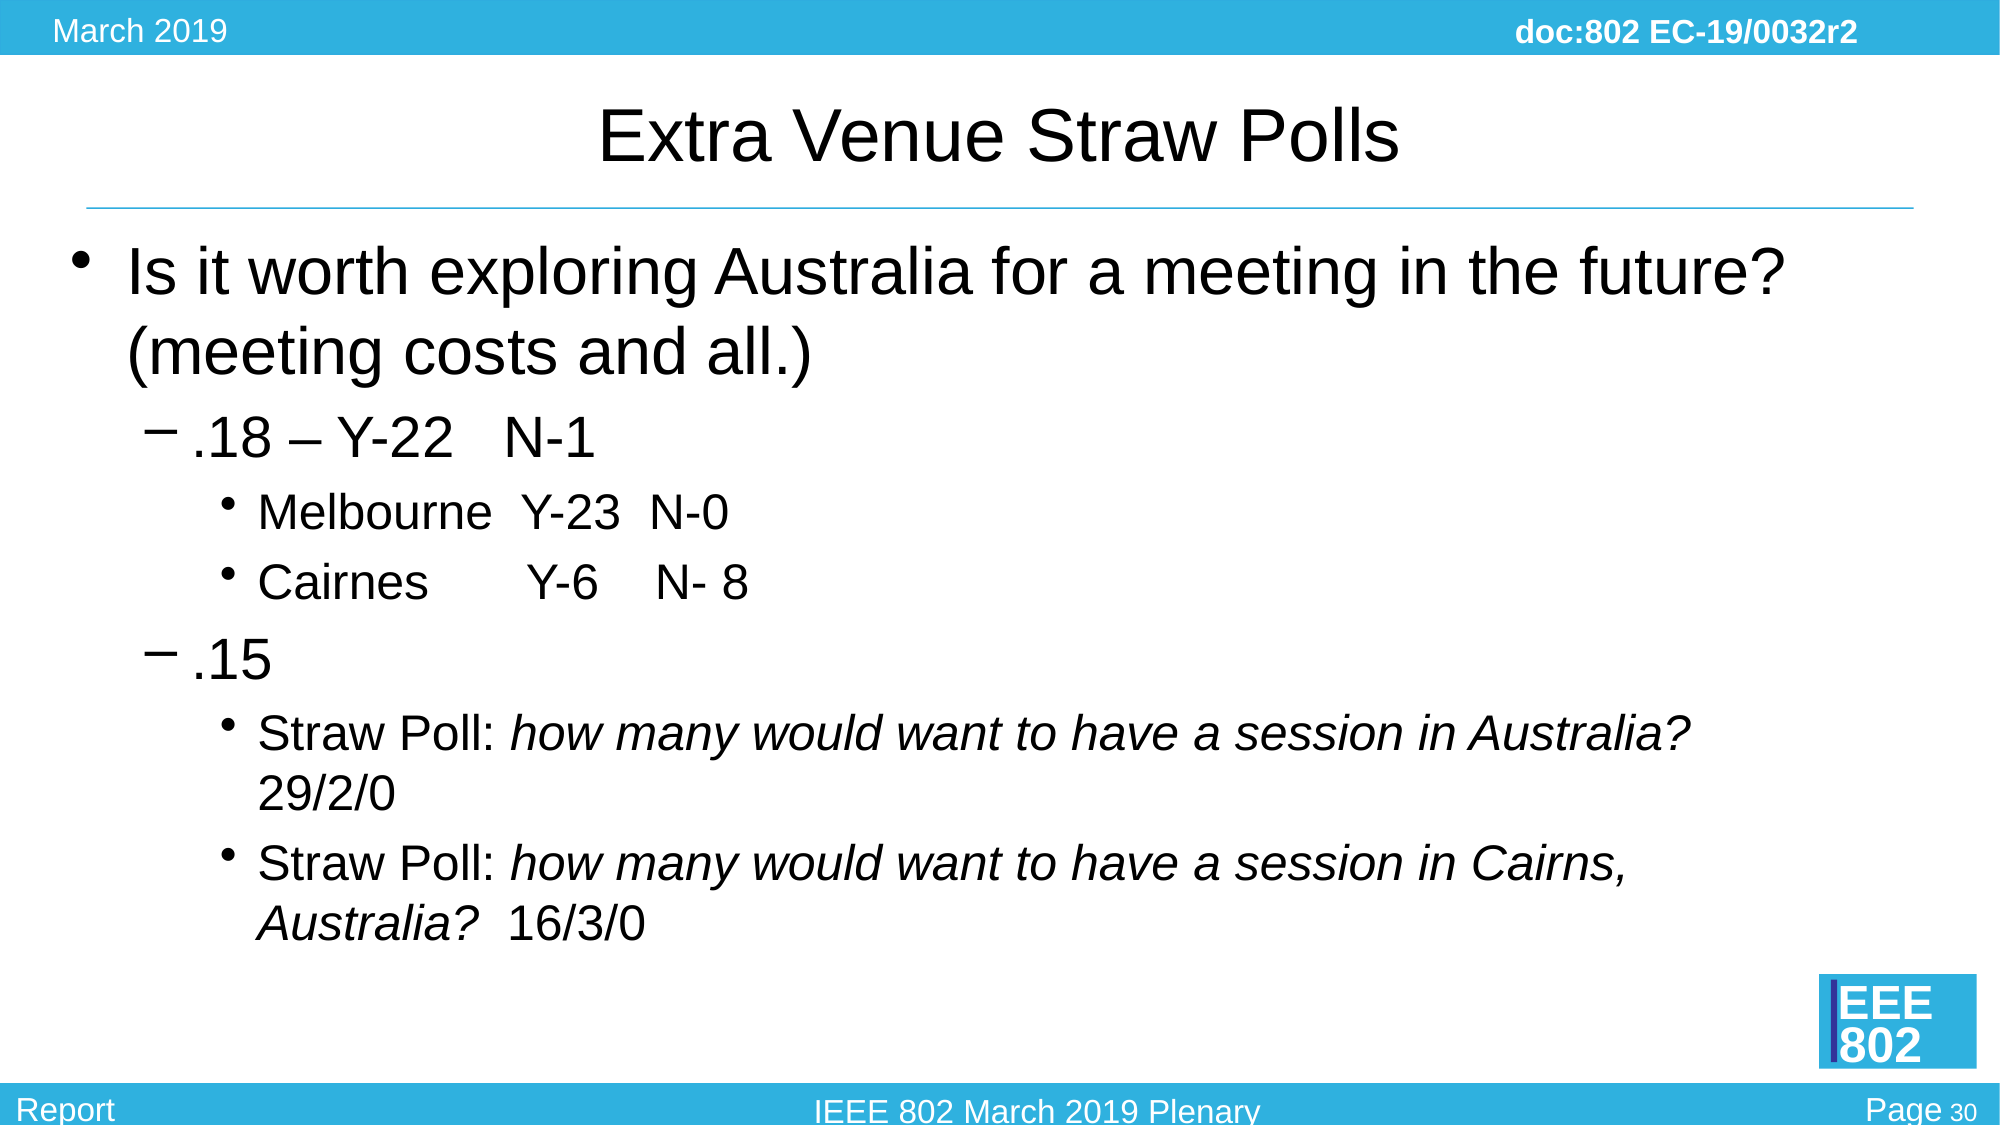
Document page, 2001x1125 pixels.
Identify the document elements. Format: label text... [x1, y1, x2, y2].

list Is it worth exploring Australia for a meeting in the future? (meeting costs and all.) .18 – Y-22 N-1 Melbourne Y-23 N-0 Cairnes Y-6 N- 8 .15 Straw Poll: how many would want to have a session in Australia? 29/2/0 Straw Poll: how many would want to have a session in Cairns, Australia? 16/3/0 [54, 220, 1855, 1000]
title Extra Venue Straw Polls [99, 66, 1900, 197]
